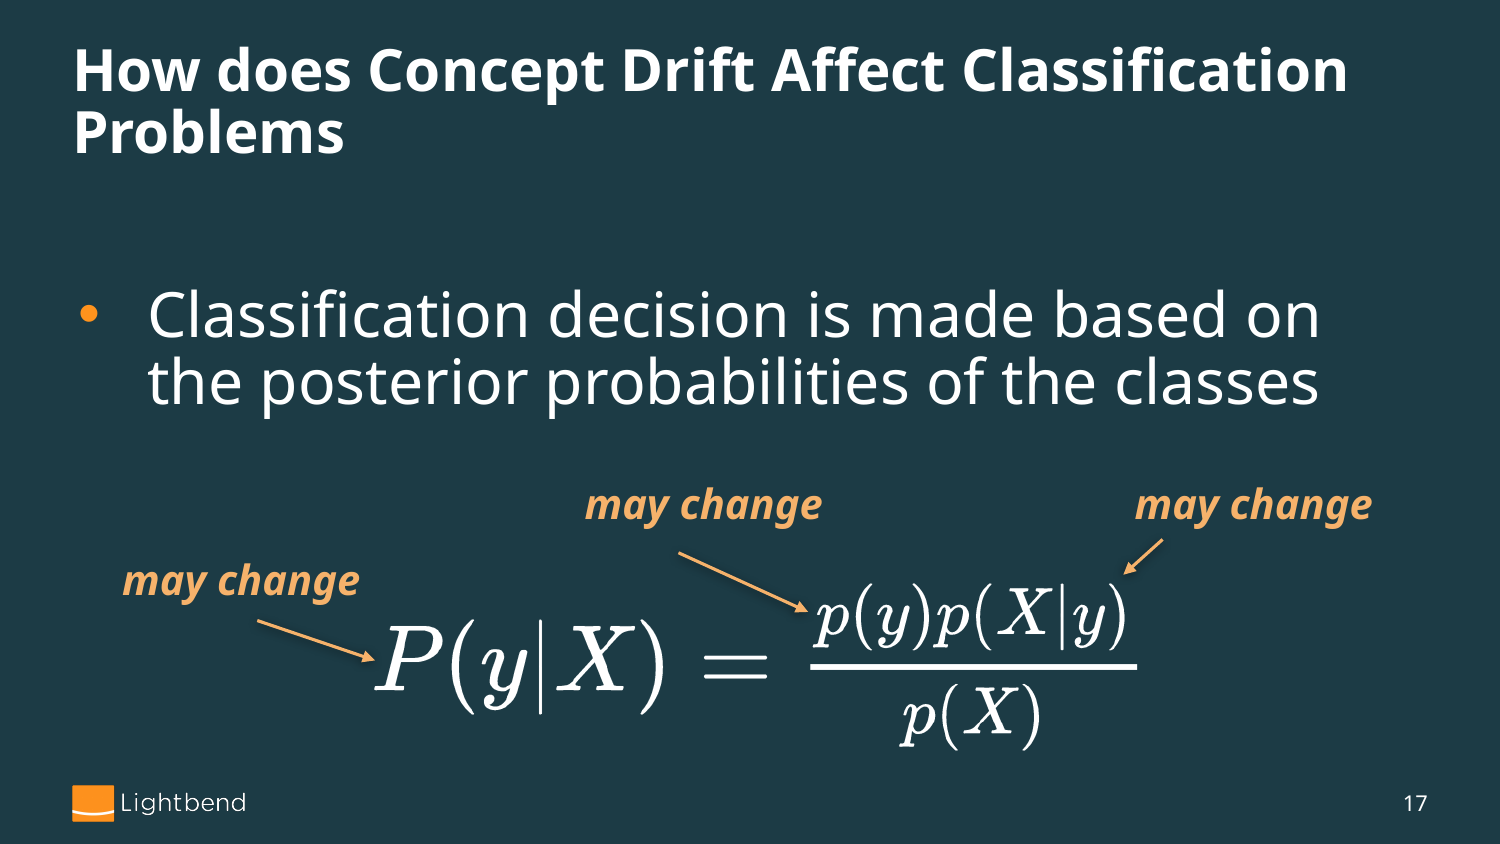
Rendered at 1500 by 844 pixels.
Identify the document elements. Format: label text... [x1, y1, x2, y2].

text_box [1123, 539, 1163, 575]
slide_number ‹#› [1090, 782, 1428, 827]
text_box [678, 552, 809, 613]
picture [72, 785, 245, 822]
text_box may change [1119, 462, 1419, 541]
title How does Concept Drift Affect Classification Problems [72, 54, 1428, 153]
text_box may change [569, 462, 869, 541]
list Classification decision is made based on the posterior probabilities of the classes [72, 195, 1428, 760]
picture [370, 576, 1148, 759]
text_box may change [107, 539, 432, 637]
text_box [257, 620, 376, 661]
